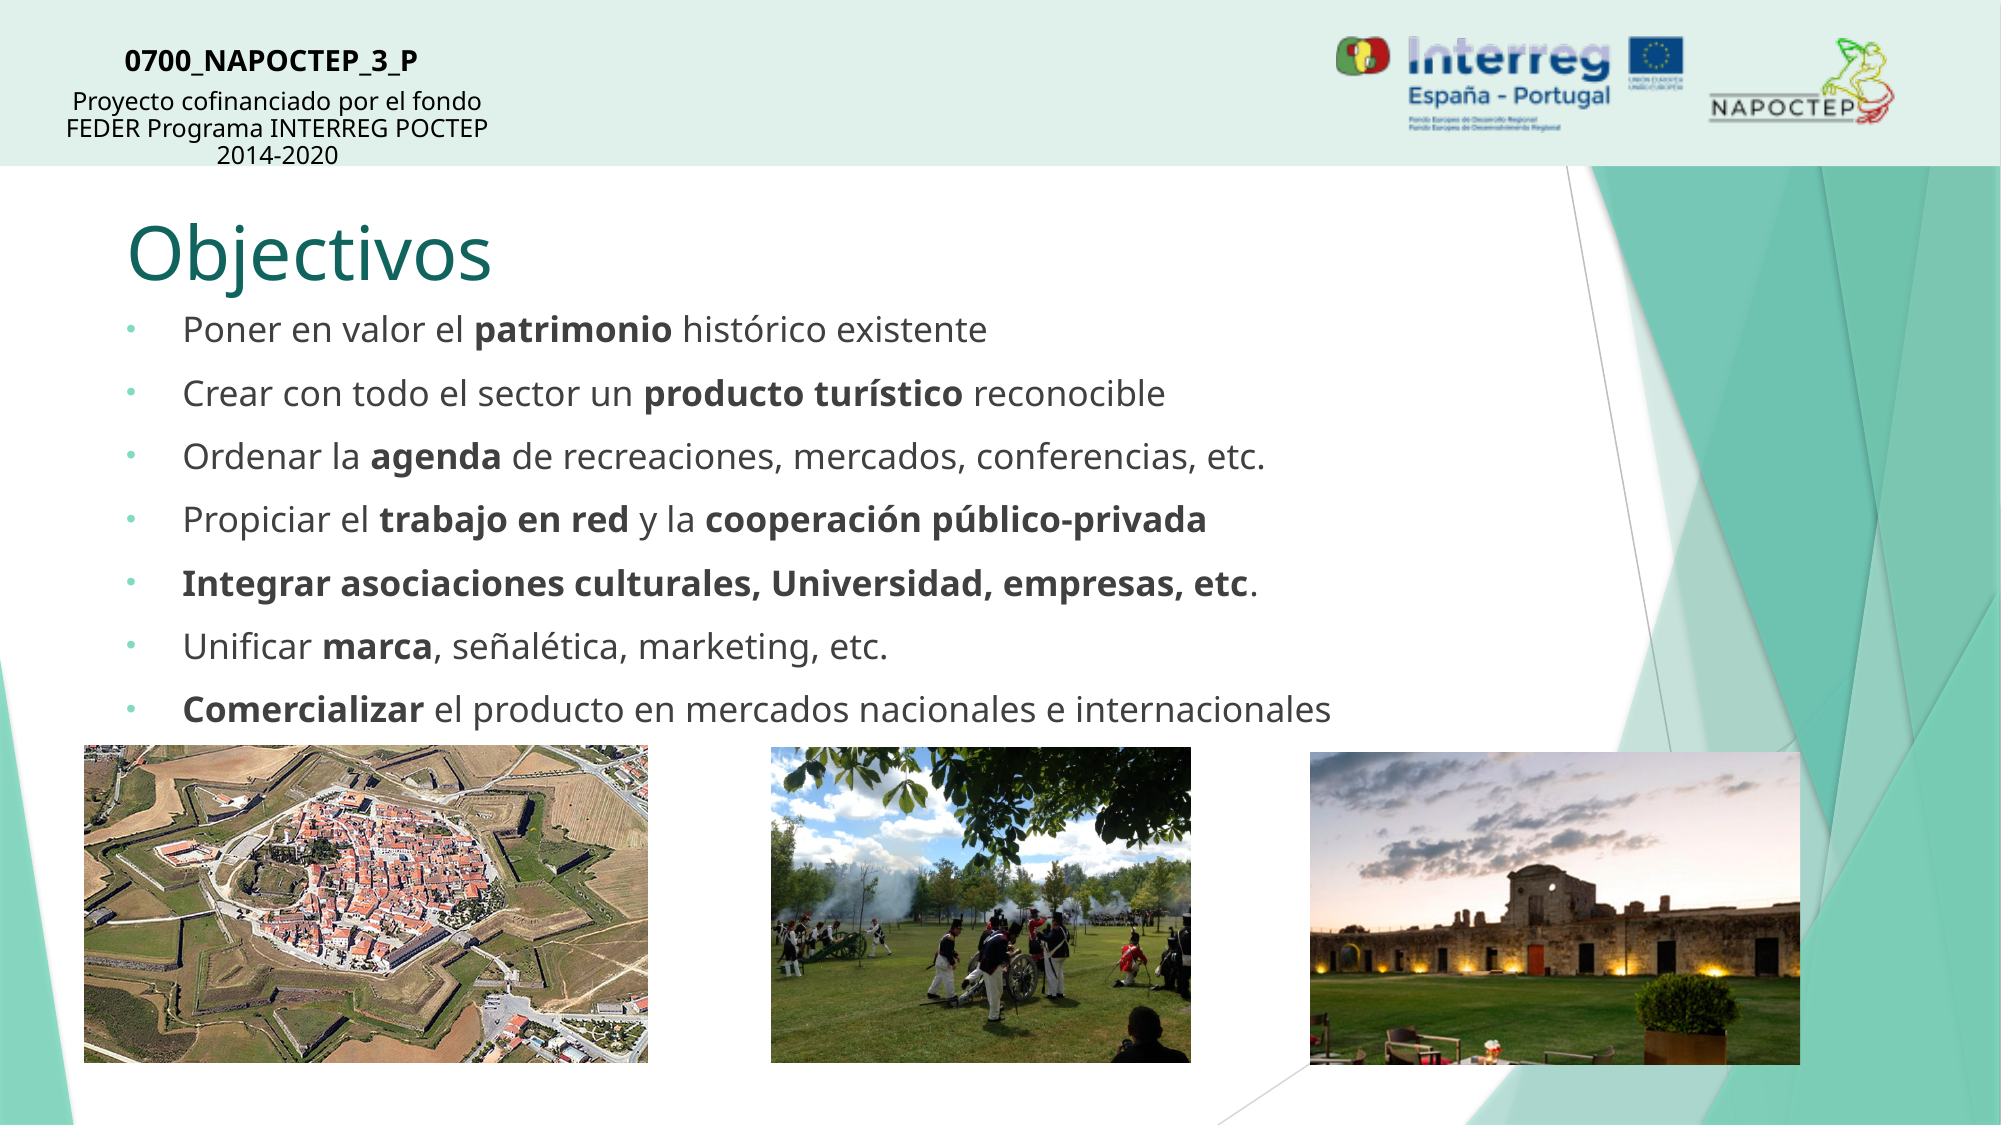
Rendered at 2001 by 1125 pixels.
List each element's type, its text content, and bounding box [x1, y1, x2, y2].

picture [1335, 34, 1919, 133]
picture [84, 745, 649, 1064]
picture [770, 747, 1192, 1063]
text_box Proyecto cofinanciado por el fondo FEDER Programa INTERREG POCTEP 2014-2020 [22, 81, 533, 177]
text_box 0700_NAPOCTEP_3_P [75, 34, 468, 81]
list Poner en valor el patrimonio histórico existente Crear con todo el sector un producto turístico reconocible Ordenar la agenda de recreaciones, mercados, conferencias, etc. Propiciar el trabajo en red y la cooperación público-privada Integrar asociaciones culturales, Universidad, empresas, etc. Unificar marca, señalética, marketing, etc. Comercializar el producto en mercados nacionales e internacionales [111, 299, 1471, 953]
title Objectivos [111, 198, 1522, 317]
picture [1309, 751, 1801, 1066]
text_box [0, 0, 2000, 168]
